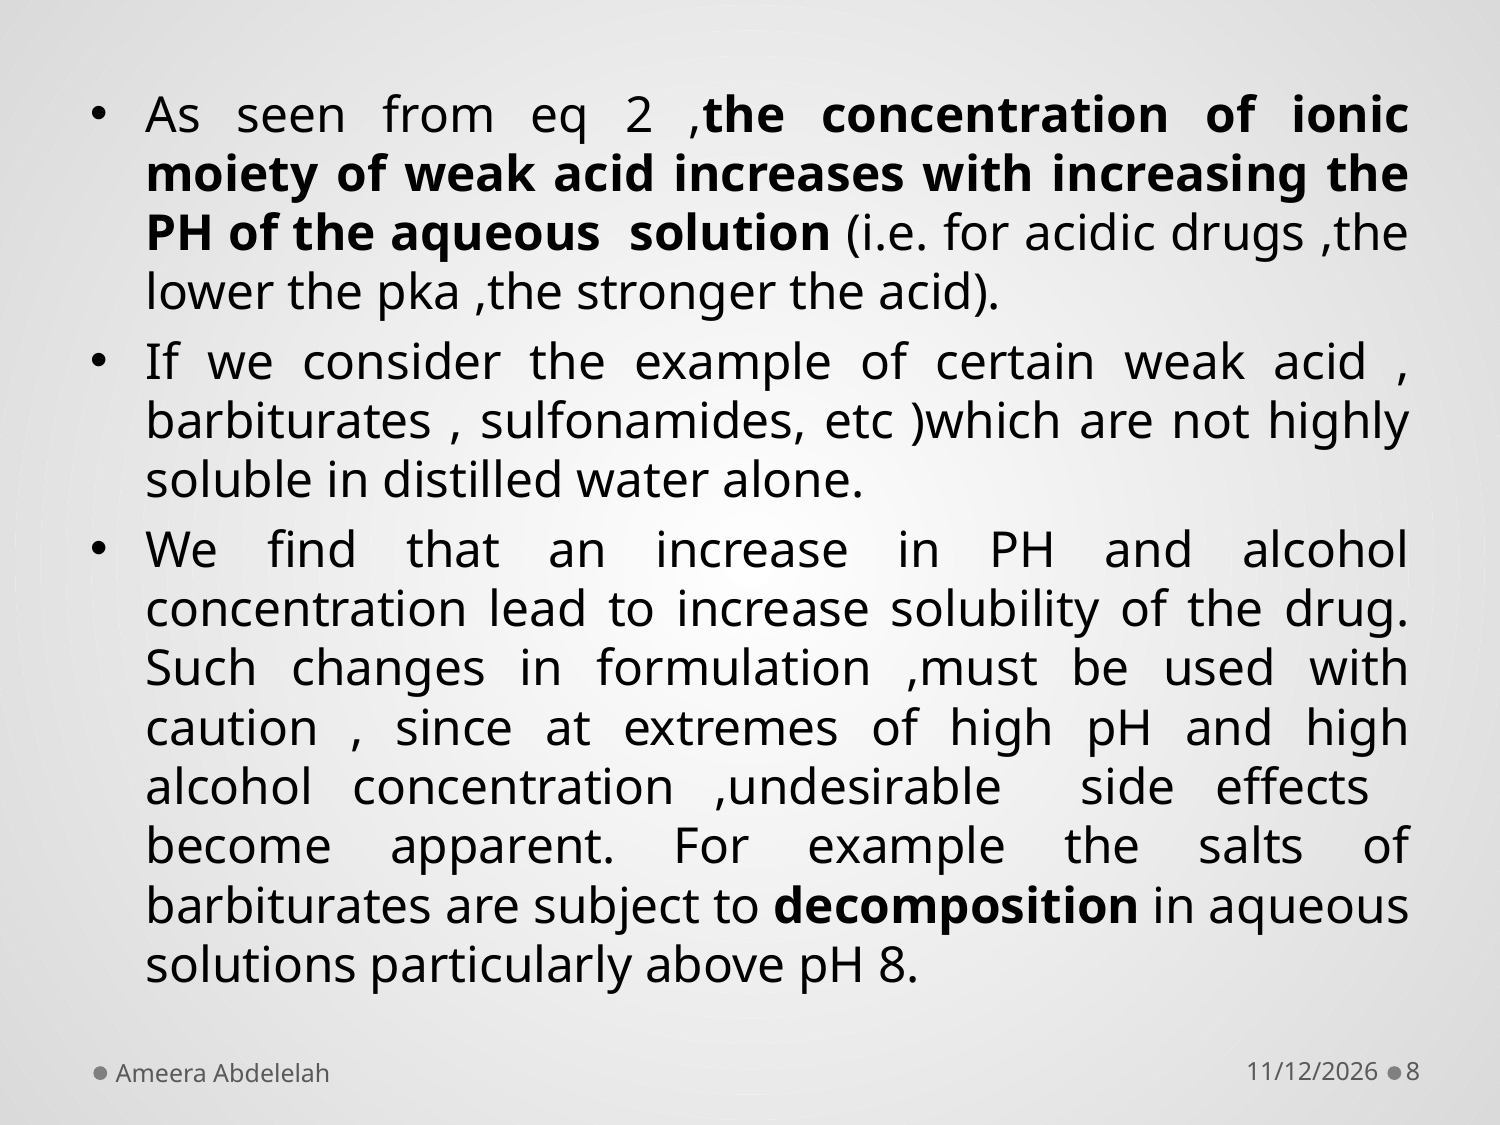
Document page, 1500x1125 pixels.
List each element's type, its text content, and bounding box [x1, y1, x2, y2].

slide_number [1043, 1042, 1386, 1103]
footer Ameera Abdelelah [108, 1042, 576, 1103]
list As seen from eq 2 ,the concentration of ionic moiety of weak acid increases with increasing the PH of the aqueous solution (i.e. for acidic drugs ,the lower the pka ,the stronger the acid). If we consider the example of certain weak acid , barbiturates , sulfonamides, etc )which are not highly soluble in distilled water alone. We find that an increase in PH and alcohol concentration lead to increase solubility of the drug. Such changes in formulation ,must be used with caution , since at extremes of high pH and high alcohol concentration ,undesirable side effects become apparent. For example the salts of barbiturates are subject to decomposition in aqueous solutions particularly above pH 8. [75, 75, 1425, 1005]
slide_number 8 [1401, 1042, 1494, 1103]
